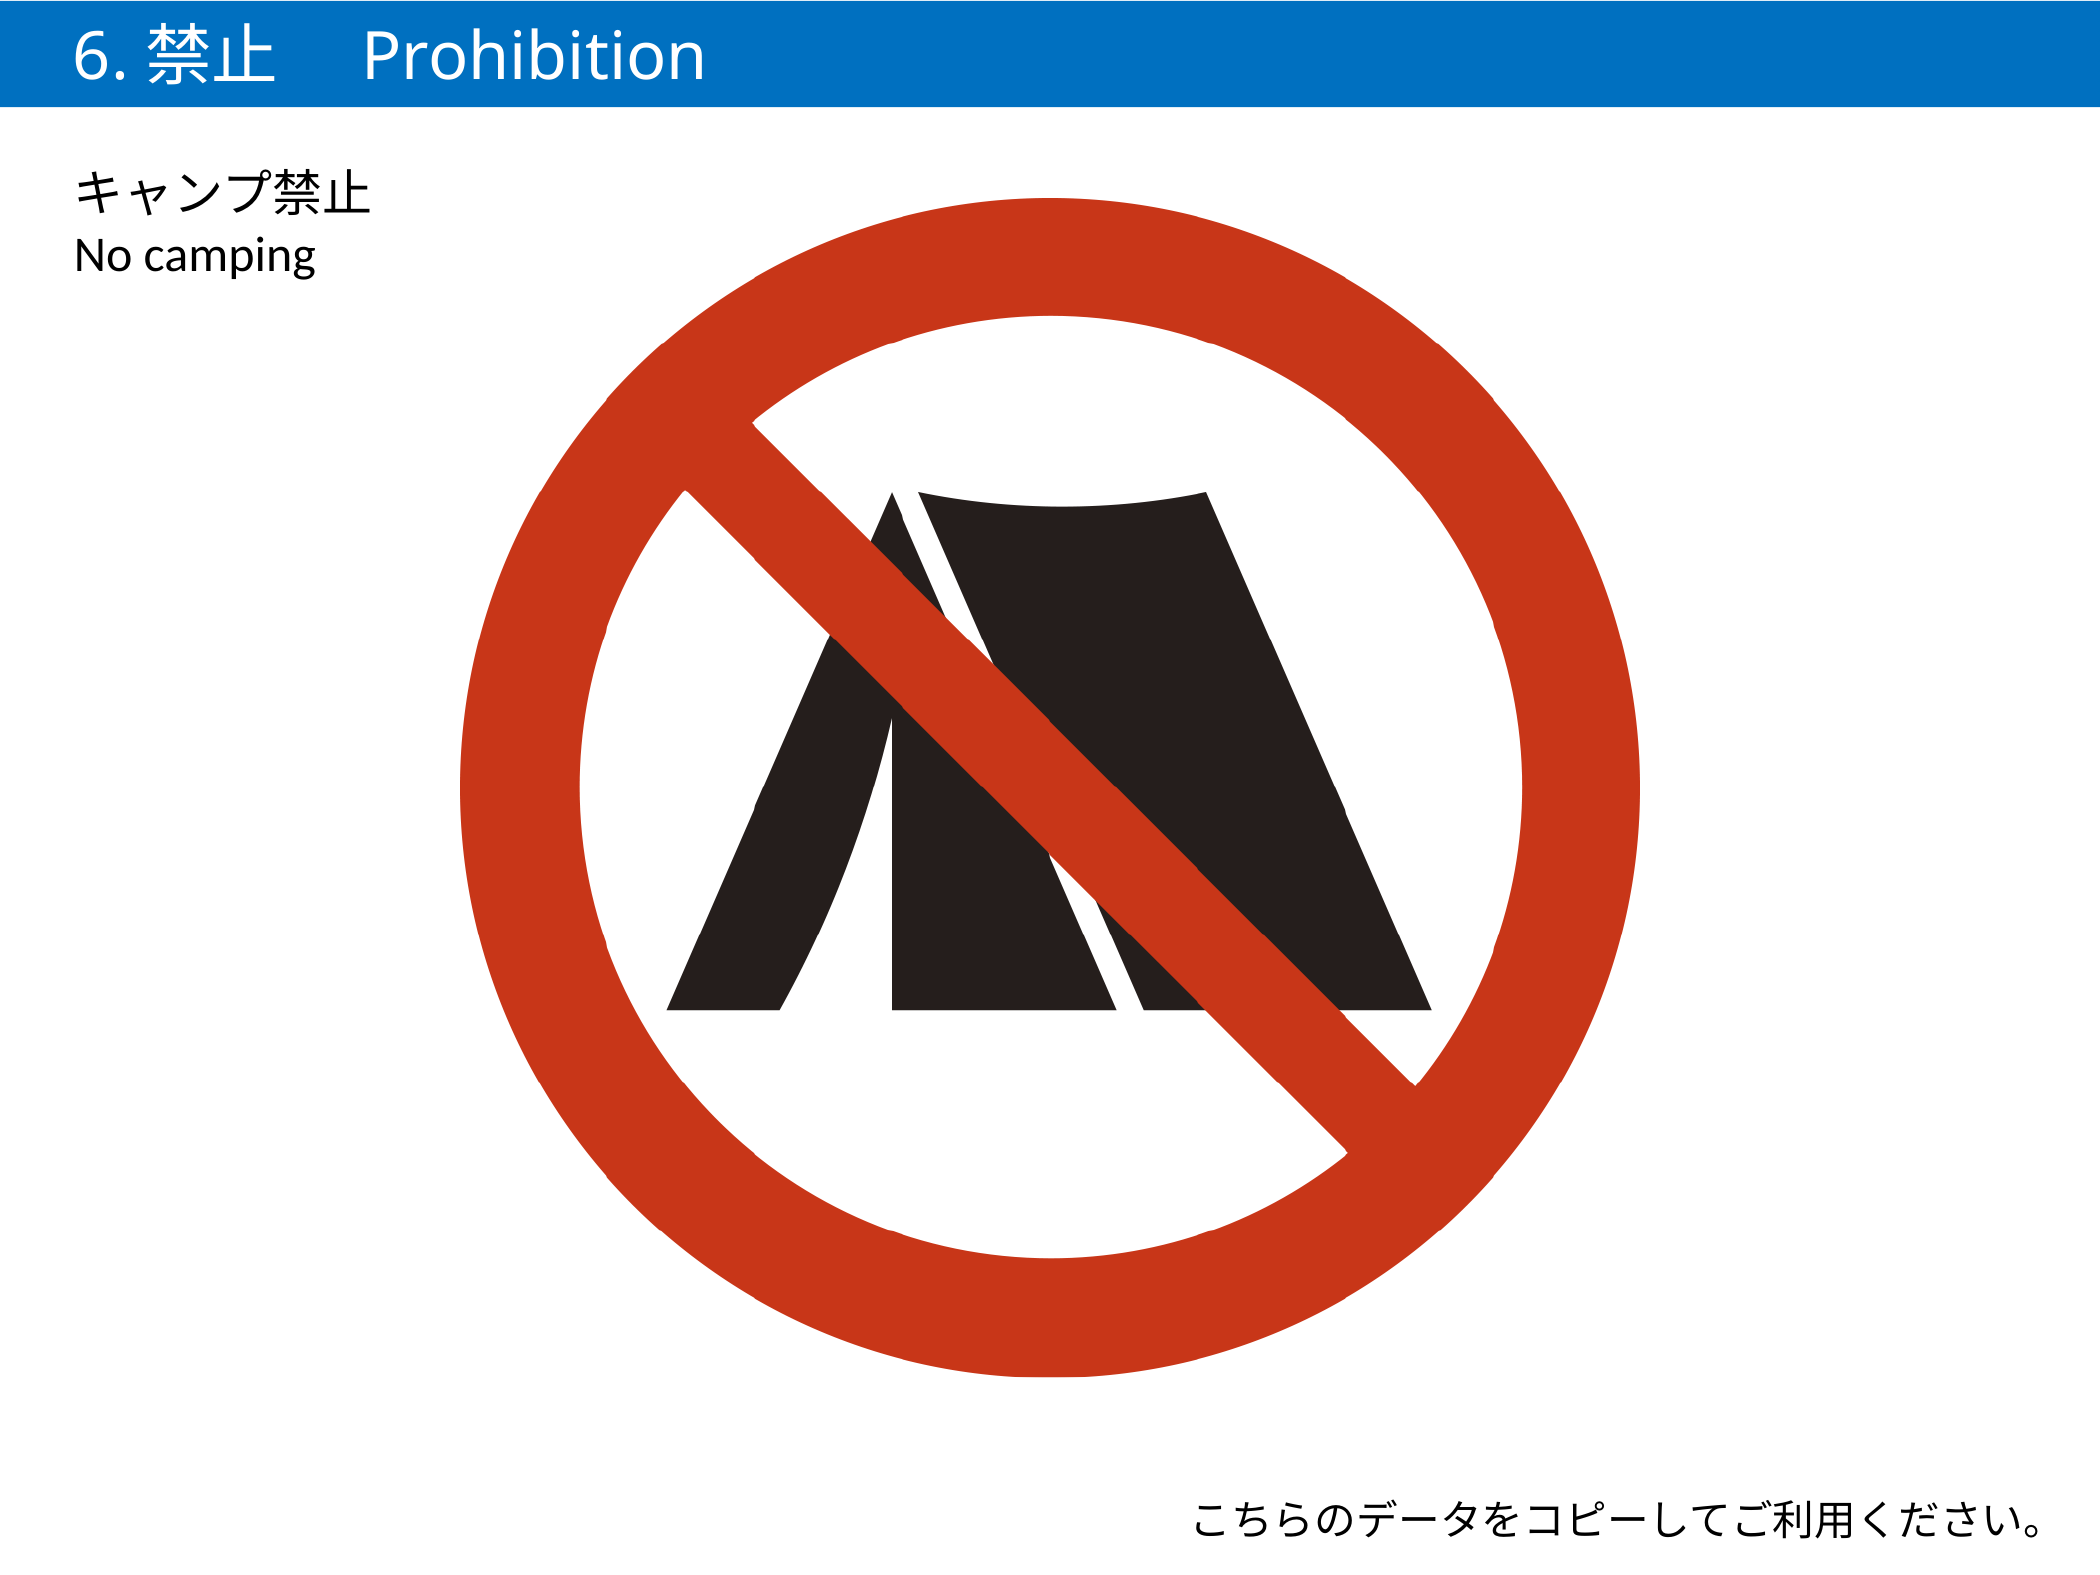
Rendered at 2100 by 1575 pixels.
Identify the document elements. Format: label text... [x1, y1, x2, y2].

text_box キャンプ禁止 No camping [59, 153, 388, 289]
text_box [0, 0, 2100, 108]
text_box こちらのデータをコピーしてご利用ください。 [1174, 1486, 2081, 1552]
text_box 6.禁止 Prohibition [58, 5, 724, 101]
picture [459, 196, 1641, 1378]
